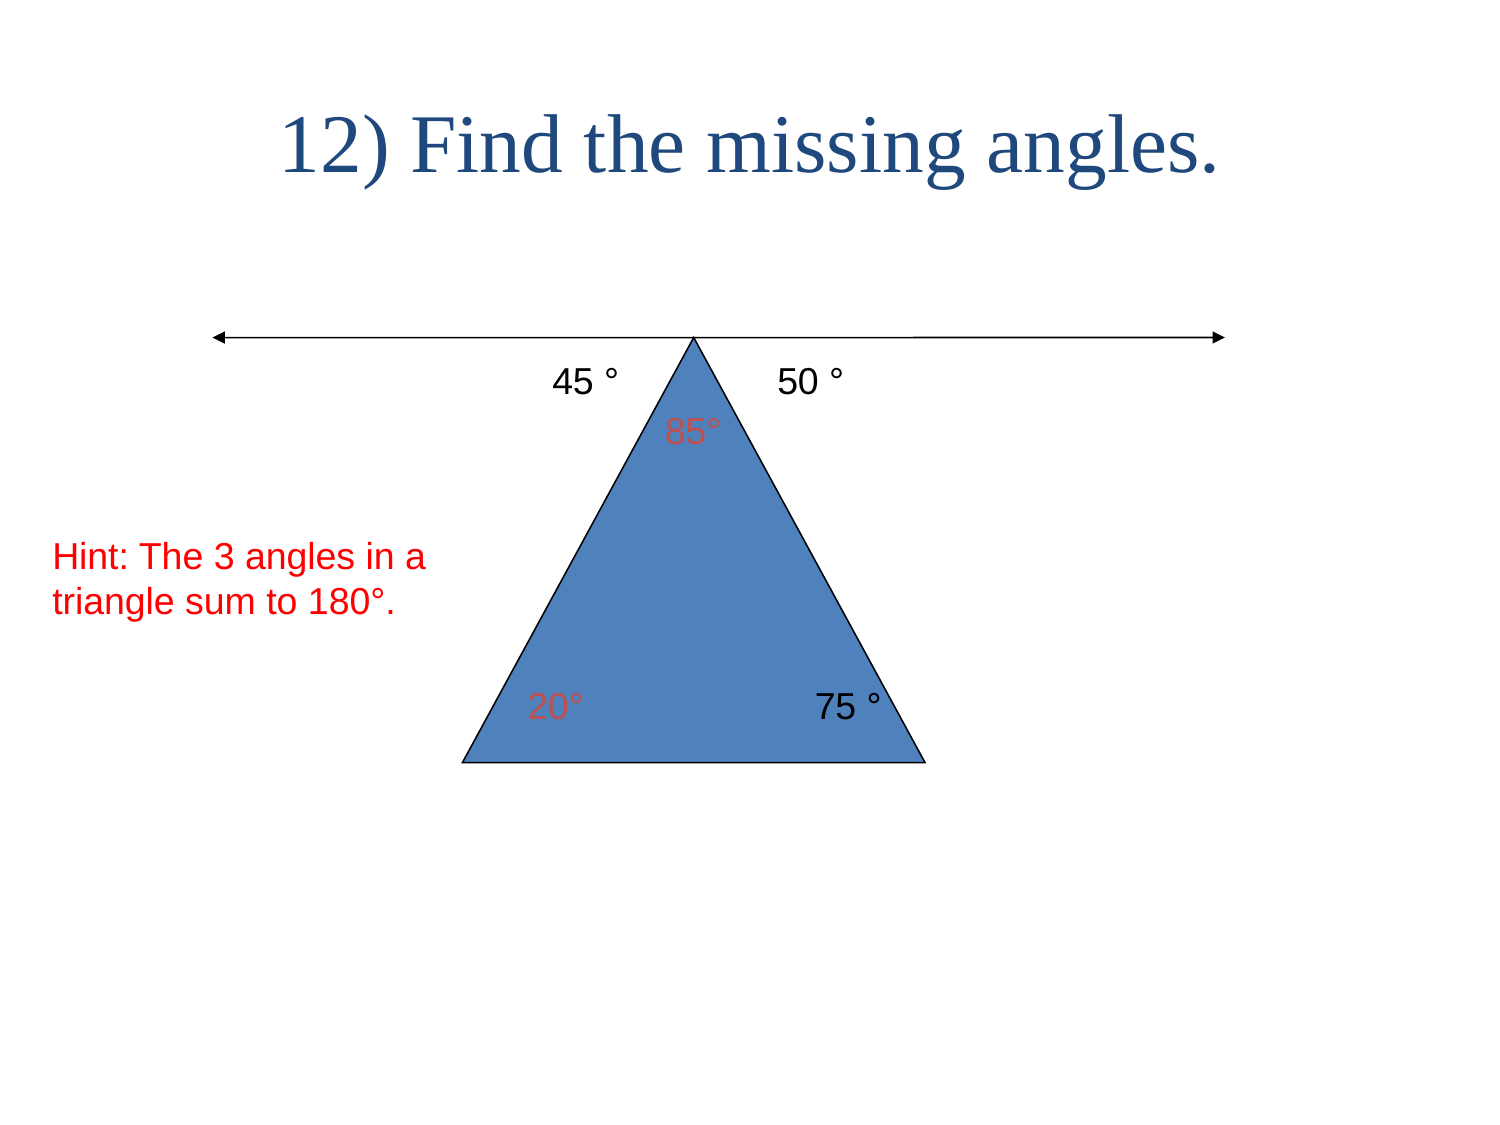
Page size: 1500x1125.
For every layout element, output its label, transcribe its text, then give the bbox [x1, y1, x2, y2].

text_box 50 ° [762, 349, 875, 410]
text_box 75 ° [800, 674, 913, 735]
text_box 12) Find the missing angles. [74, 45, 1425, 233]
text_box [462, 417, 925, 763]
text_box 45 ° [537, 349, 650, 410]
text_box 85° [650, 399, 763, 460]
text_box [660, 337, 728, 399]
text_box [212, 331, 693, 344]
text_box [694, 331, 1225, 344]
text_box Hint: The 3 angles in a triangle sum to 180°. [37, 524, 463, 630]
text_box 20° [512, 674, 625, 735]
